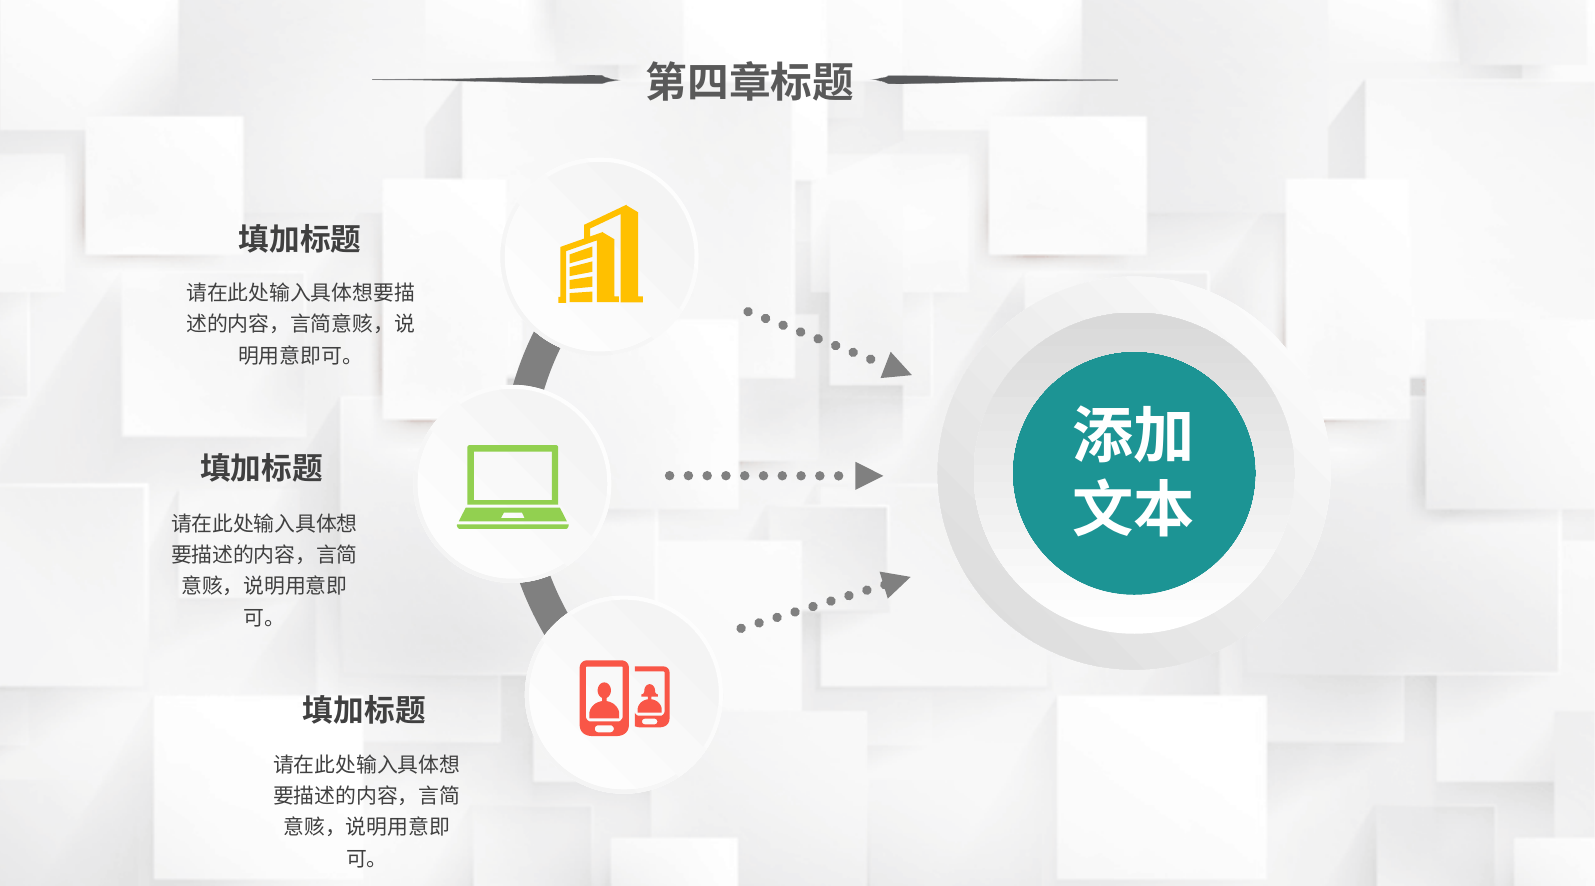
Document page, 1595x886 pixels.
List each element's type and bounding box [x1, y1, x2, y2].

text_box [413, 384, 612, 584]
text_box [524, 595, 724, 794]
text_box [937, 276, 1331, 670]
picture [0, 0, 1595, 886]
text_box [500, 157, 699, 356]
